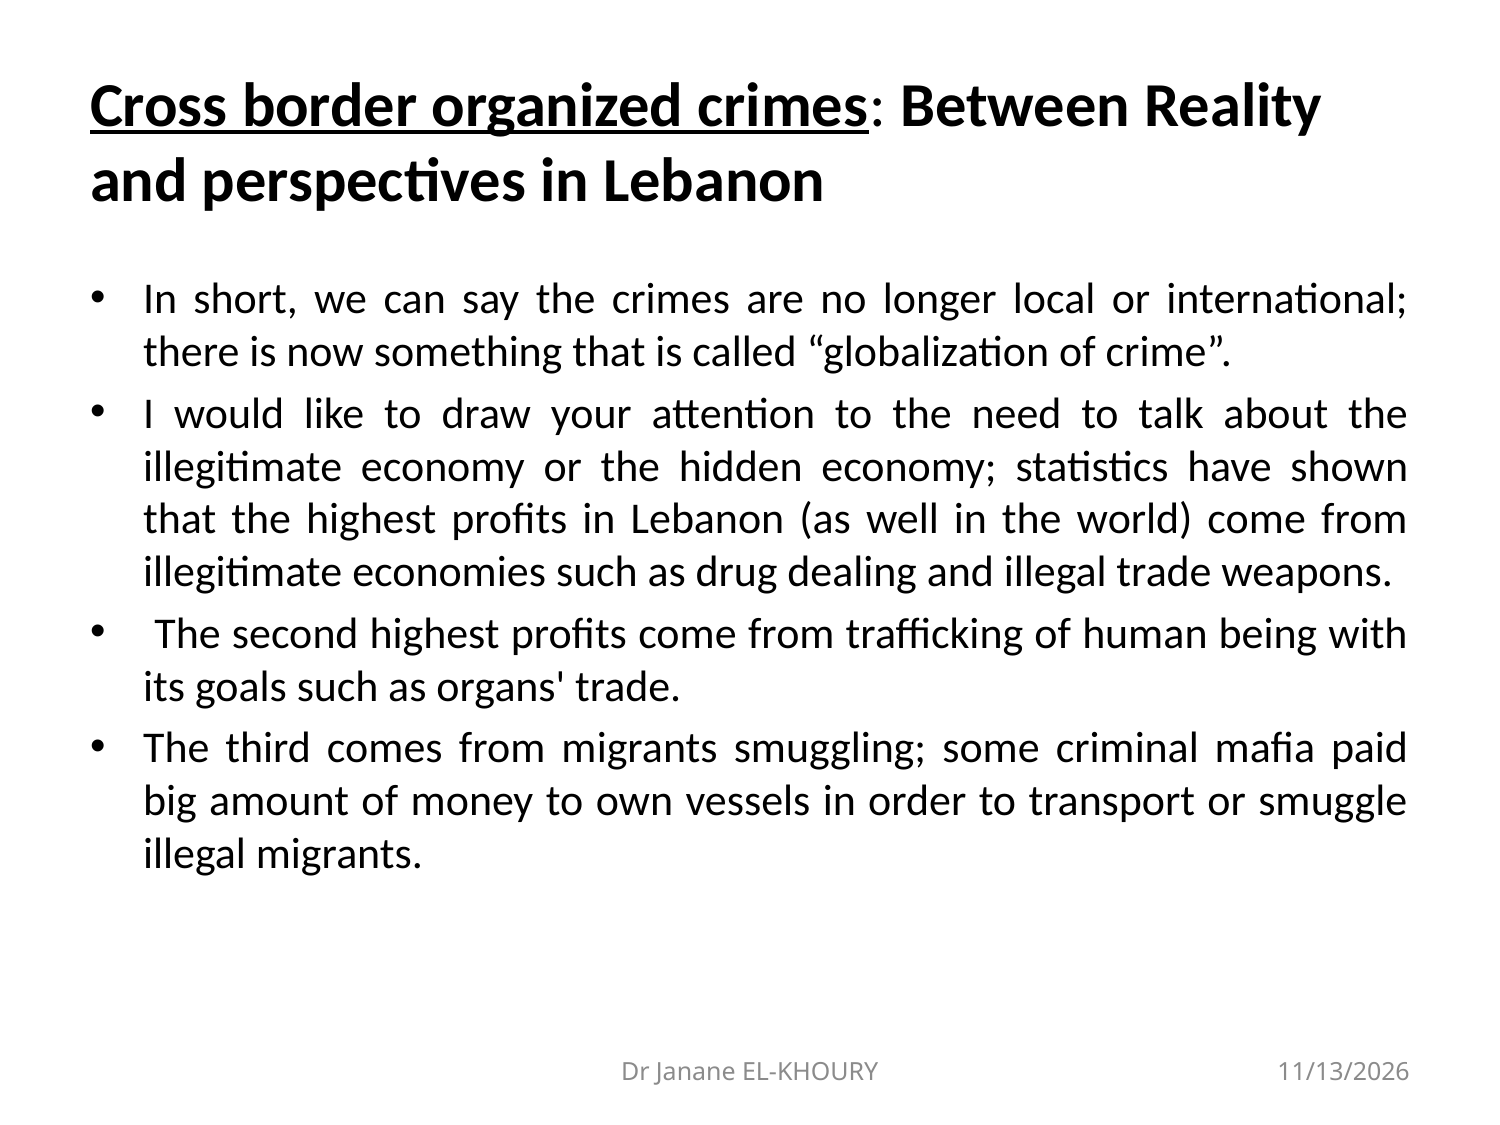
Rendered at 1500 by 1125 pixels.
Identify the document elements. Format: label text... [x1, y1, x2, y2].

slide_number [1074, 1042, 1425, 1103]
footer Dr Janane EL-KHOURY [512, 1042, 988, 1103]
title Cross border organized crimes: Between Reality and perspectives in Lebanon [75, 45, 1425, 233]
list In short, we can say the crimes are no longer local or international; there is now something that is called “globalization of crime”. I would like to draw your attention to the need to talk about the illegitimate economy or the hidden economy; statistics have shown that the highest profits in Lebanon (as well in the world) come from illegitimate economies such as drug dealing and illegal trade weapons. The second highest profits come from trafficking of human being with its goals such as organs' trade. The third comes from migrants smuggling; some criminal mafia paid big amount of money to own vessels in order to transport or smuggle illegal migrants. [75, 262, 1425, 1005]
